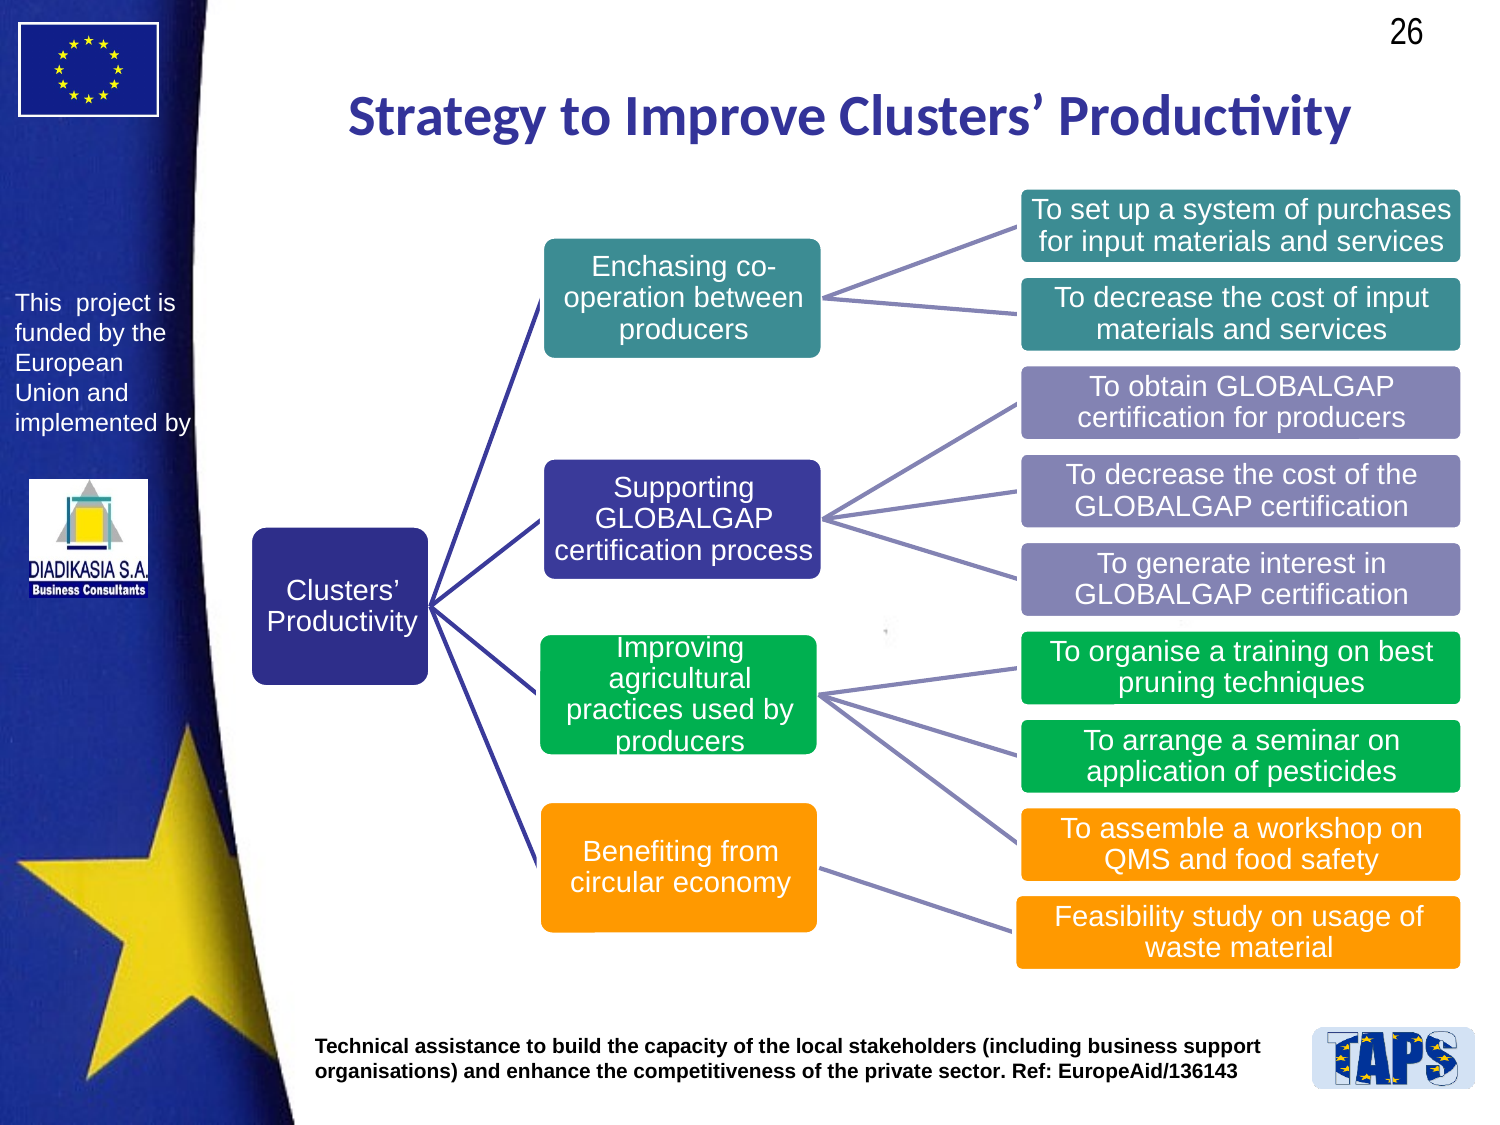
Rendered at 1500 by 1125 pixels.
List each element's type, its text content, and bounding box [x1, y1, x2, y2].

picture [0, 0, 1500, 1125]
title Strategy to Improve Clusters’ Productivity [237, 68, 1463, 156]
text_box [249, 187, 1463, 1001]
